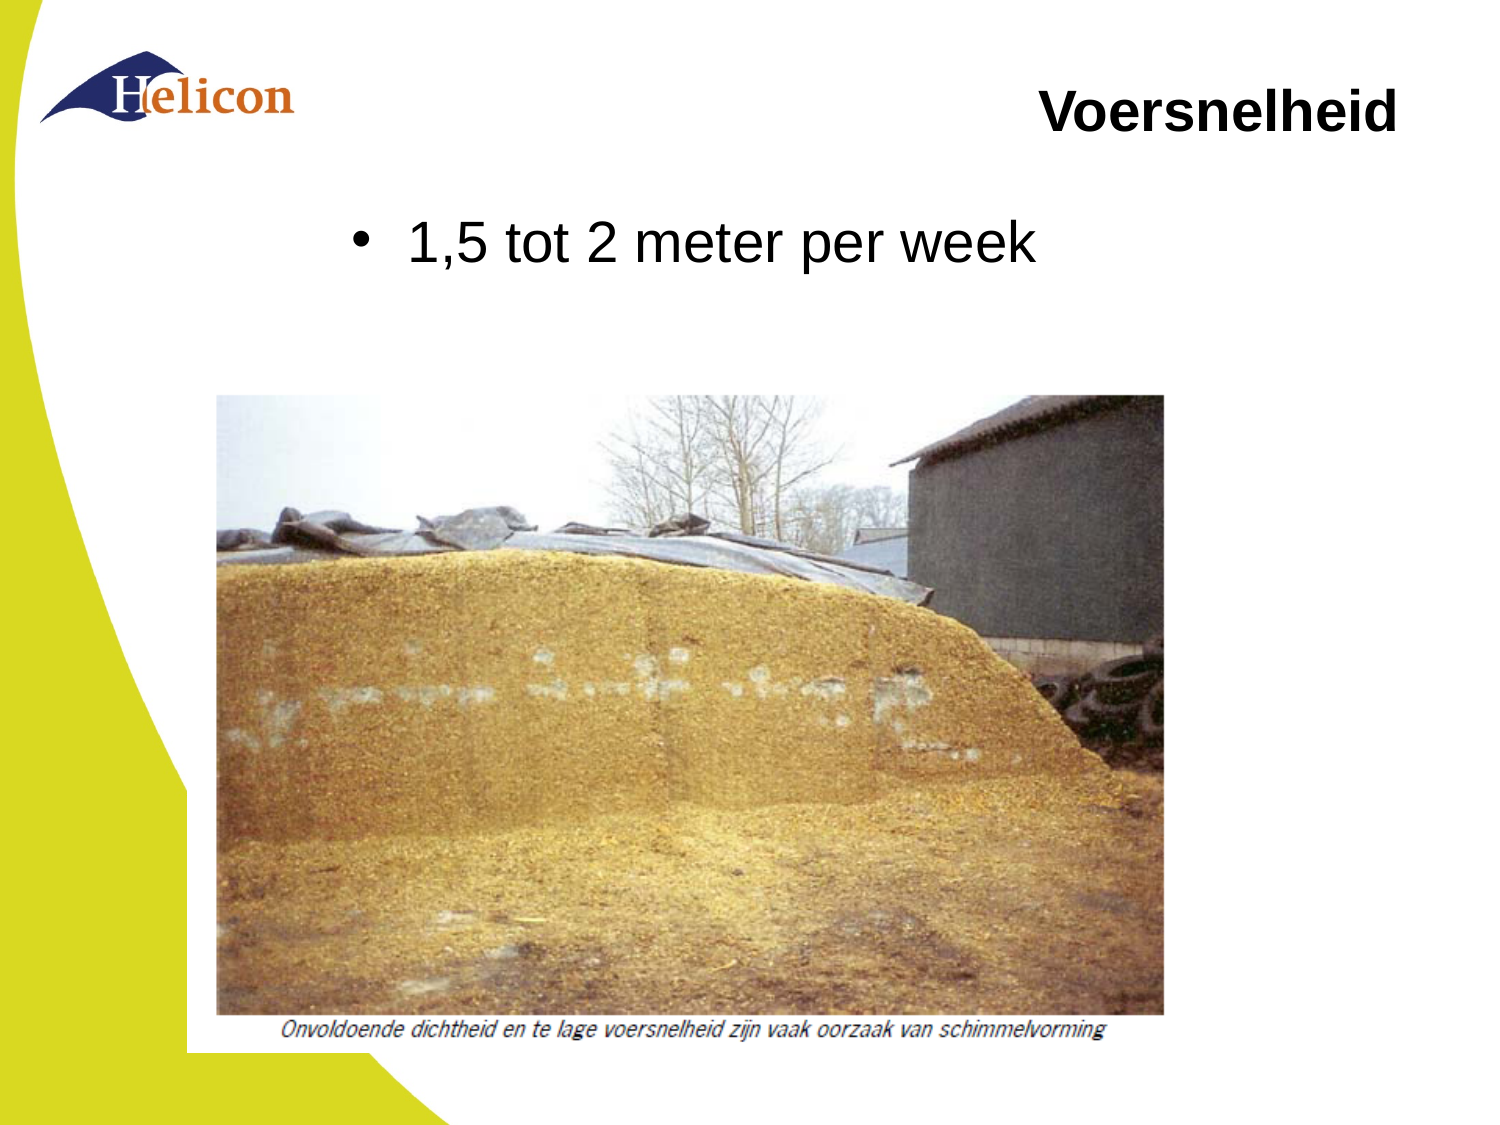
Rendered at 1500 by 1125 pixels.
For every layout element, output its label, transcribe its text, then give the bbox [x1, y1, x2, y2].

list 1,5 tot 2 meter per week [336, 196, 1425, 1005]
title Voersnelheid [324, 54, 1415, 161]
picture [0, 0, 1500, 1125]
